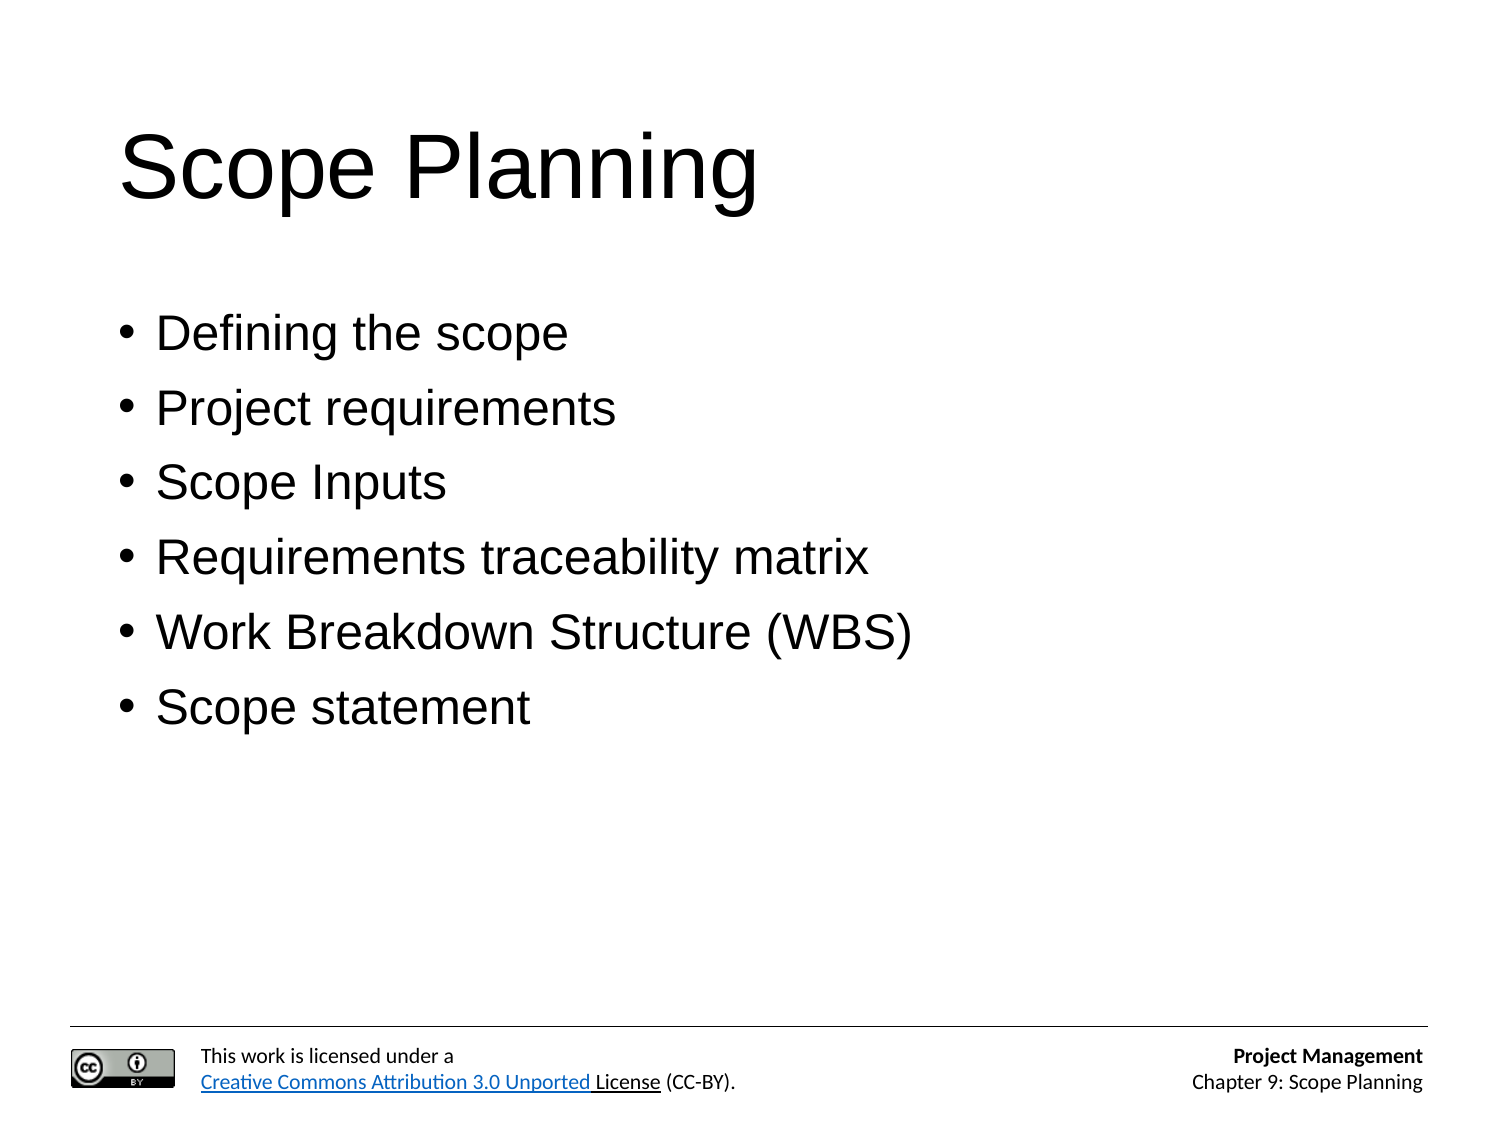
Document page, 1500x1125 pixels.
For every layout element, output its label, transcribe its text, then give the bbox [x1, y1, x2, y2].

list Defining the scope Project requirements Scope Inputs Requirements traceability matrix Work Breakdown Structure (WBS) Scope statement [103, 299, 1397, 1014]
title Scope Planning [103, 59, 1397, 278]
picture [71, 1049, 175, 1088]
